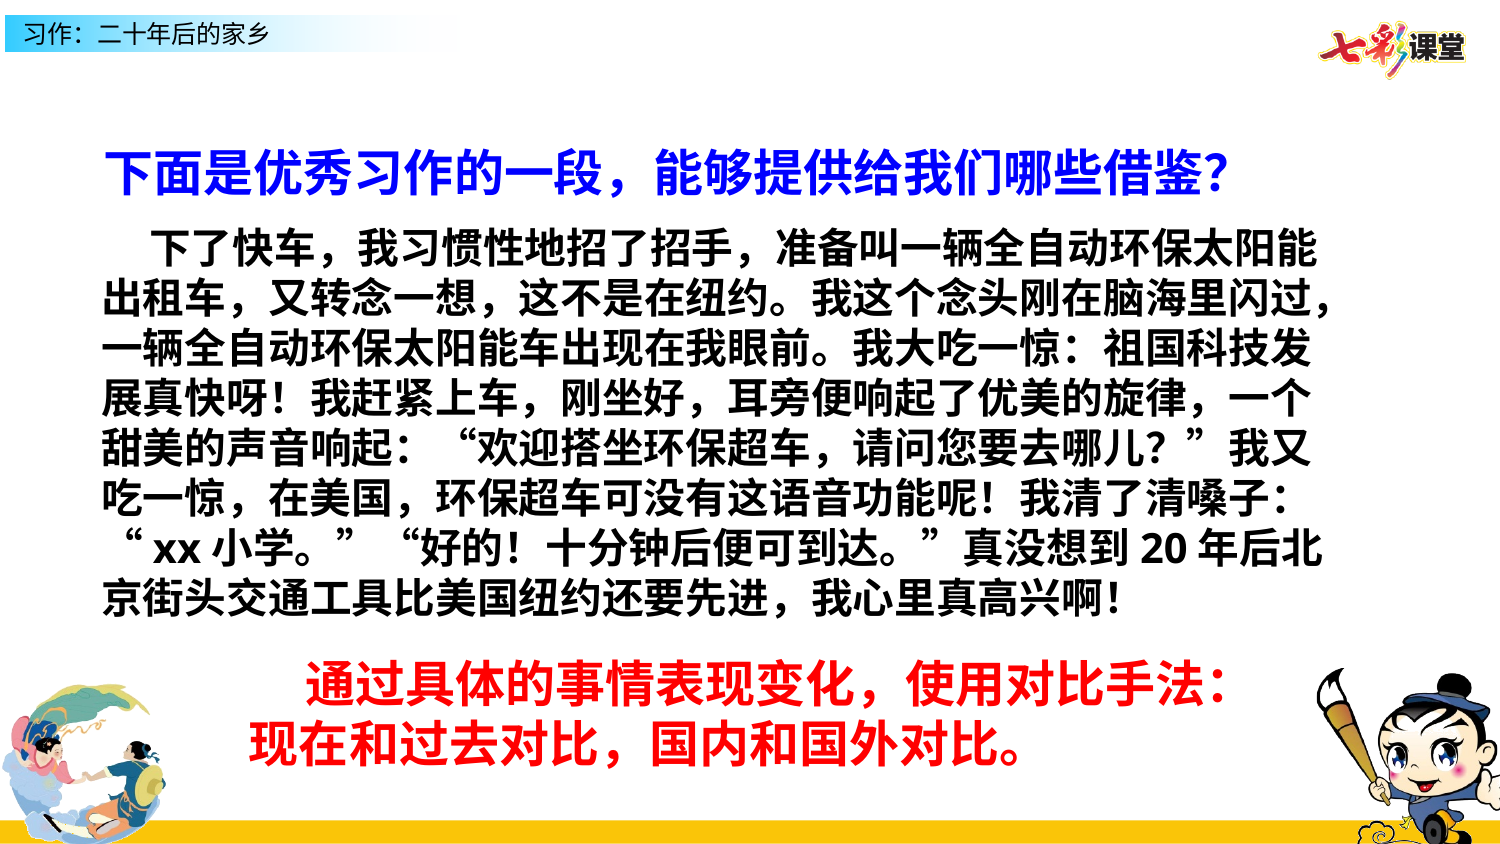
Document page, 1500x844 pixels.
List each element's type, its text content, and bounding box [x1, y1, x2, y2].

picture [1316, 20, 1468, 80]
picture [0, 667, 187, 844]
text_box 下面是优秀习作的一段，能够提供给我们哪些借鉴？ [89, 133, 1303, 209]
picture [1316, 668, 1500, 844]
text_box 通过具体的事情表现变化，使用对比手法：现在和过去对比，国内和国外对比。 [234, 644, 1266, 780]
text_box 下了快车，我习惯性地招了招手，准备叫一辆全自动环保太阳能出租车，又转念一想，这不是在纽约。我这个念头刚在脑海里闪过，一辆全自动环保太阳能车出现在我眼前。我大吃一惊：祖国科技发展真快呀！我赶紧上车，刚坐好，耳旁便响起了优美的旋律，一个甜美的声音响起：“欢迎搭坐环保超车，请问您要去哪儿？”我又吃一惊，在美国，环保超车可没有这语音功能呢！我清了清嗓子：“xx小学。”“好的！十分钟后便可到达。”真没想到20年后北京街头交通工具比美国纽约还要先进，我心里真高兴啊！ [86, 214, 1351, 630]
